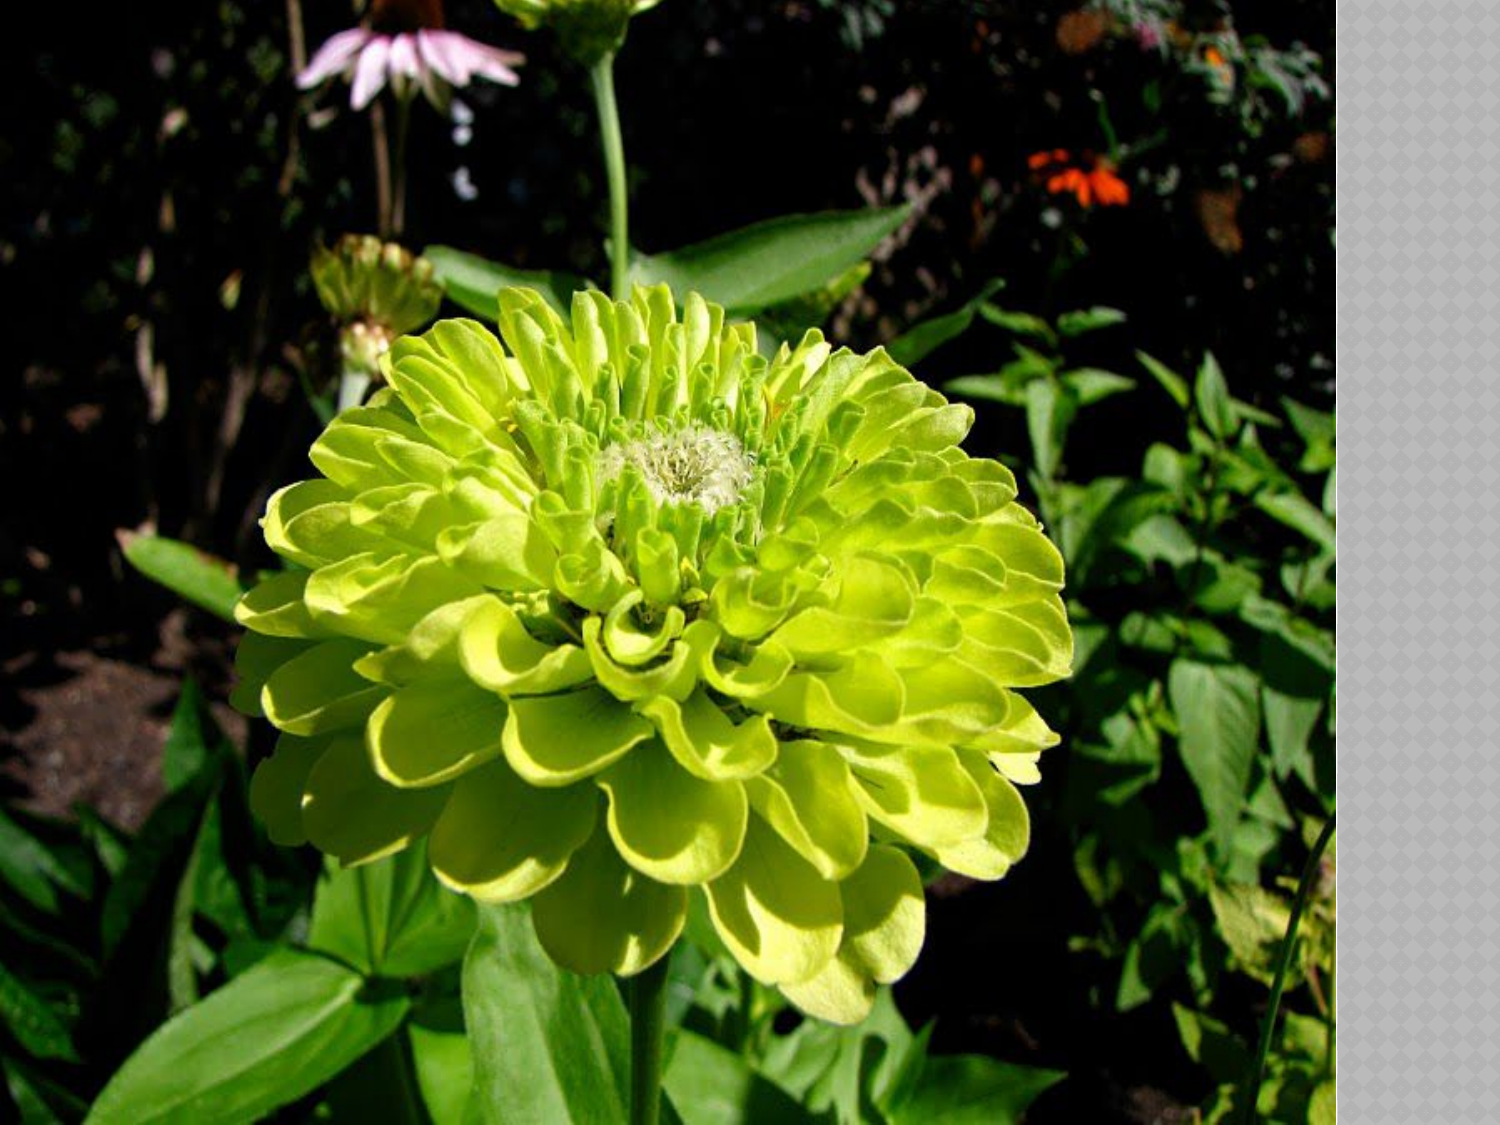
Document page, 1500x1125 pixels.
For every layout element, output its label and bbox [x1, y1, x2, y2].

list [0, 0, 1337, 1125]
